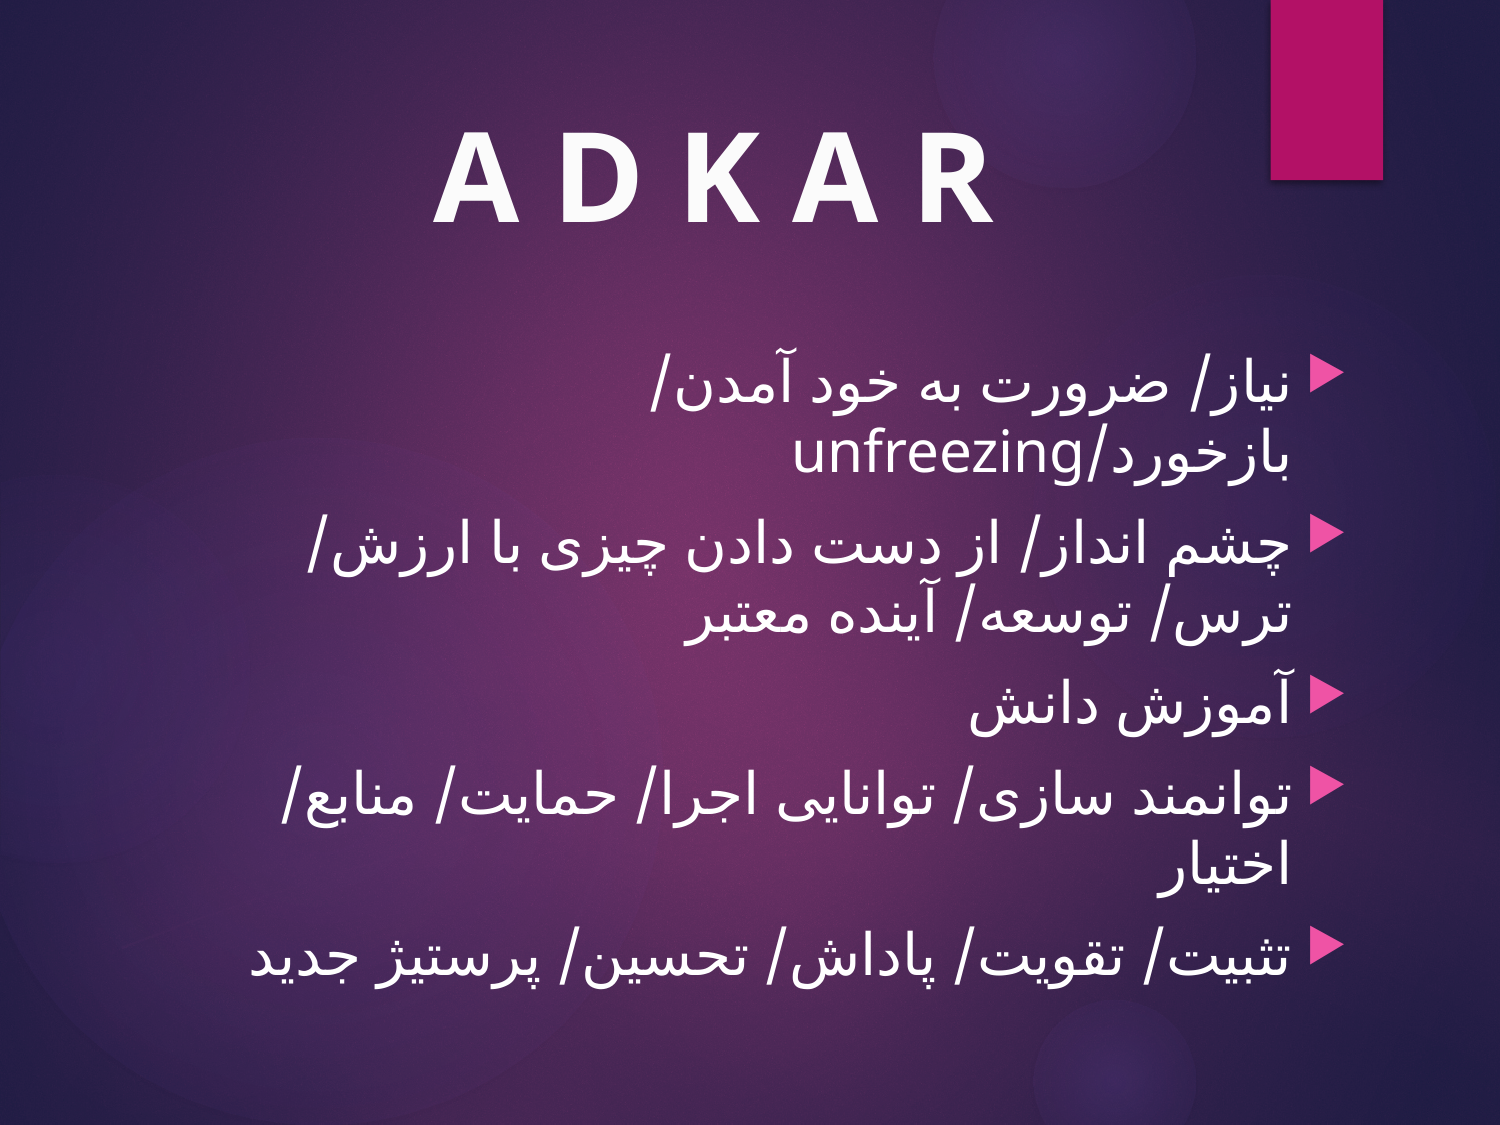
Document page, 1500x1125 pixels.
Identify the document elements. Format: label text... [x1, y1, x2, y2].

title A D K A R [135, 90, 1293, 320]
list نیاز/ ضرورت به خود آمدن/ بازخورد/unfreezing چشم انداز/ از دست دادن چیزی با ارزش/ ترس/ توسعه/ آینده معتبر آموزش دانش توانمند سازی/ توانایی اجرا/ حمایت/ منابع/ اختیار تثبیت/ تقویت/ پاداش/ تحسین/ پرستیژ جدید [135, 336, 1365, 1025]
